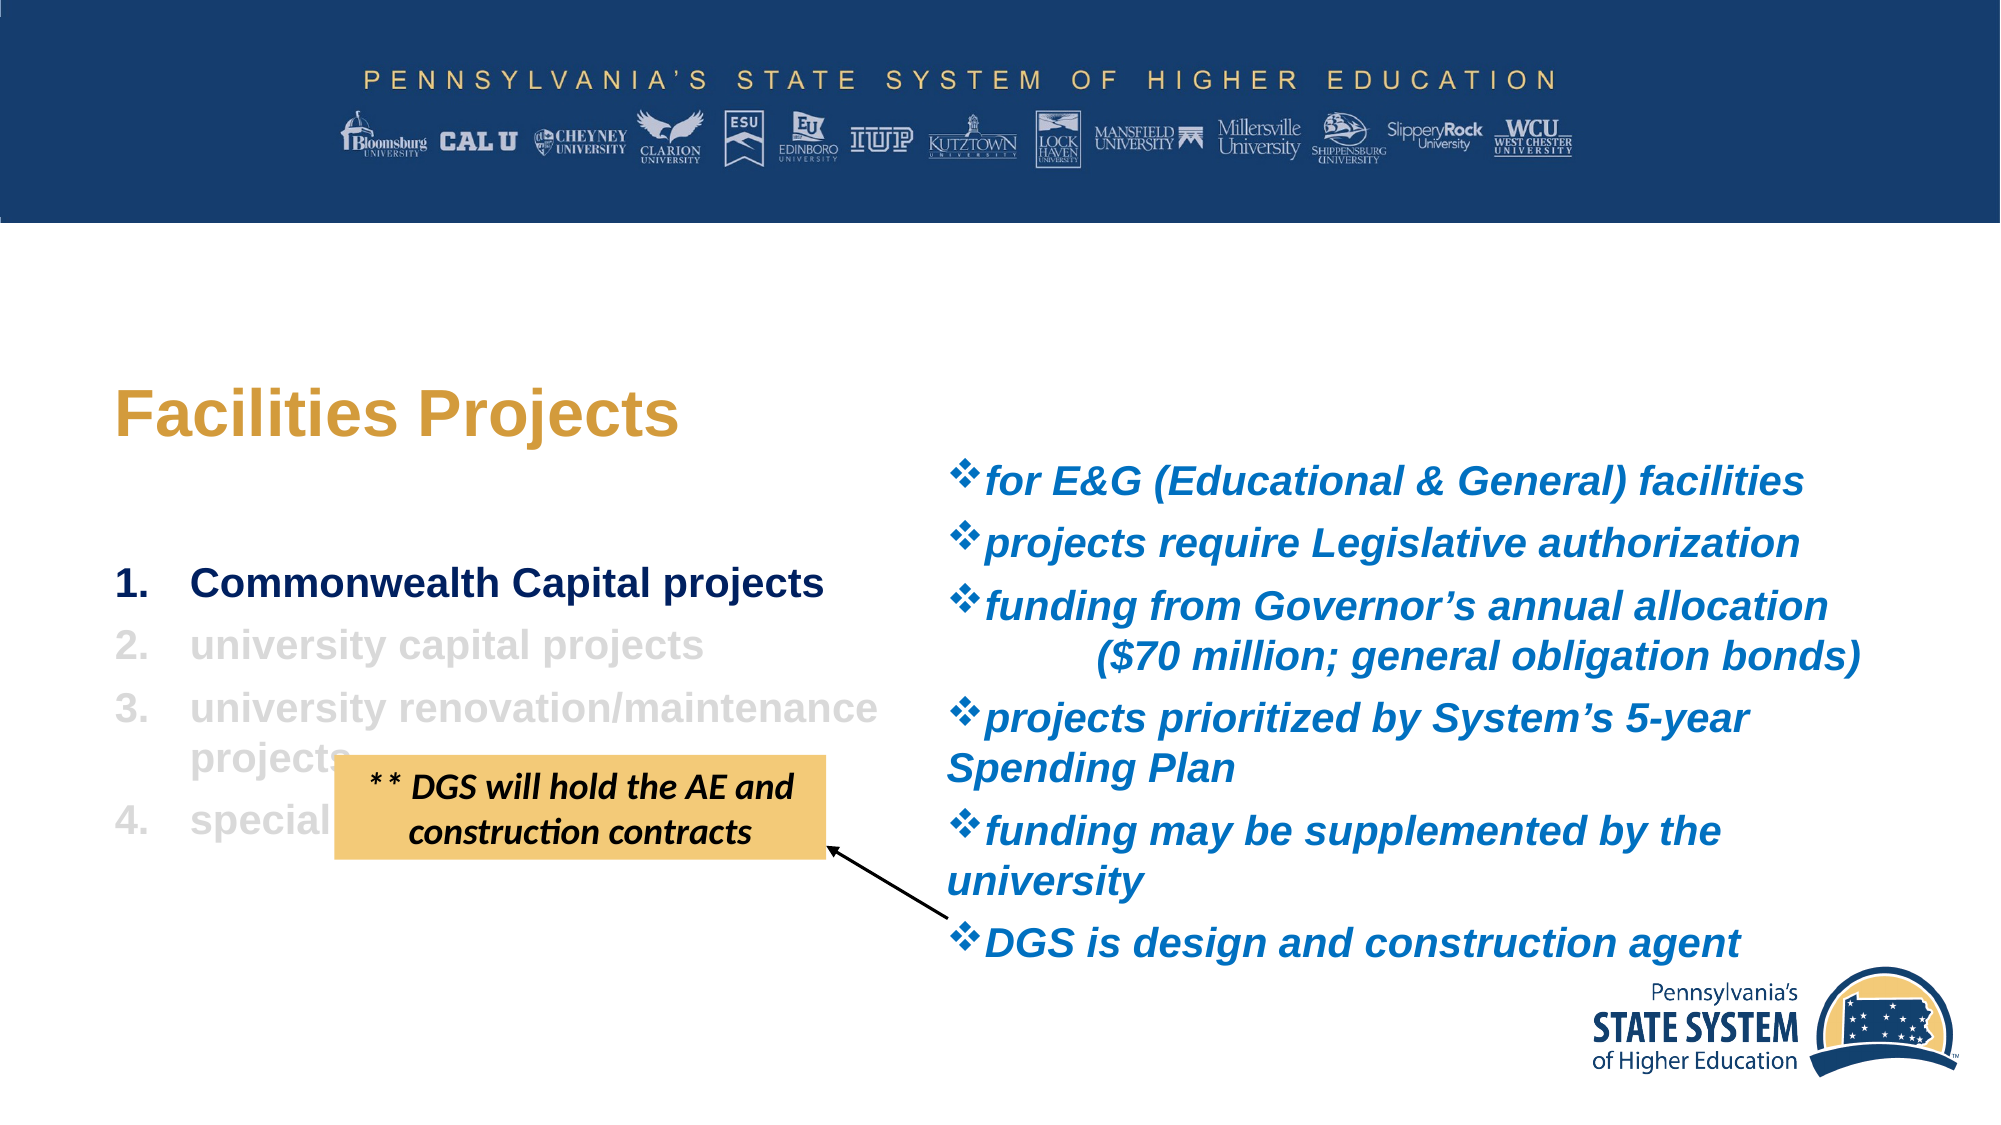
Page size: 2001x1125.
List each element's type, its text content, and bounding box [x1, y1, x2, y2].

picture [1593, 965, 1959, 1080]
list Commonwealth Capital projects university capital projects university renovation/maintenance projects special projects [99, 485, 984, 1025]
text_box ** DGS will hold the AE and construction contracts [334, 754, 827, 860]
list for E&G (Educational & General) facilities projects require Legislative authorization funding from Governor’s annual allocation ($70 million; general obligation bonds) projects prioritized by System’s 5-year Spending Plan funding may be supplemented by the university DGS is design and construction agent [931, 440, 1900, 980]
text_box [825, 845, 949, 919]
list Facilities Projects [99, 352, 984, 458]
picture [0, 0, 2000, 223]
